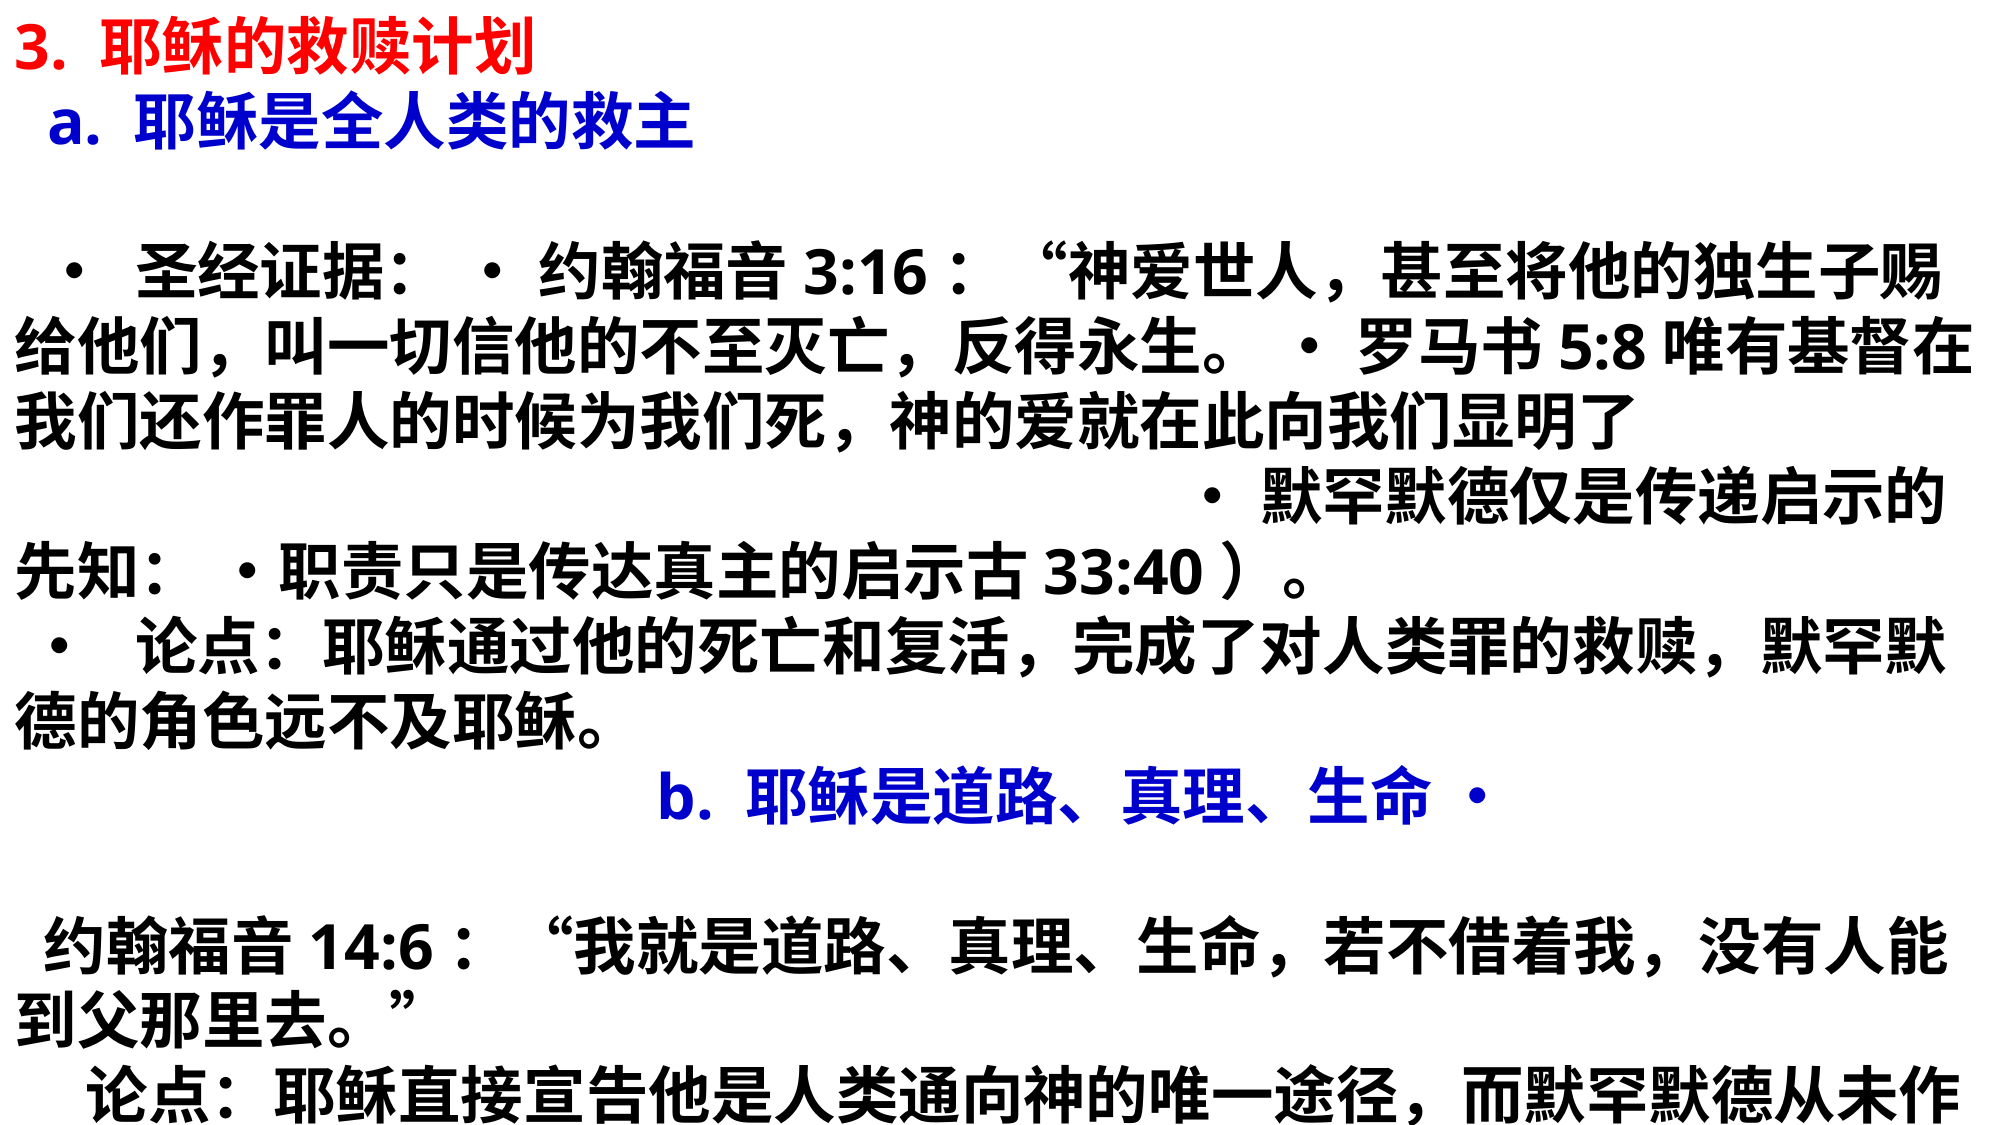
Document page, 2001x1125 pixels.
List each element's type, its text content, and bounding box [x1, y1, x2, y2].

text_box 3. 耶稣的救赎计划 a. 耶稣是全人类的救主 • 圣经证据： • 约翰福音3:16：“神爱世人，甚至将他的独生子赐给他们，叫一切信他的不至灭亡，反得永生。 • 罗马书5:8唯有基督在我们还作罪人的时候为我们死，神的爱就在此向我们显明了 • 默罕默德仅是传递启示的先知： •职责只是传达真主的启示古33:40）。 • 论点：耶稣通过他的死亡和复活，完成了对人类罪的救赎，默罕默德的角色远不及耶稣。 b. 耶稣是道路、真理、生命 • 约翰福音14:6：“我就是道路、真理、生命，若不借着我，没有人能到父那里去。” 论点：耶稣直接宣告他是人类通向神的唯一途径，而默罕默德从未作出类似的宣称。 [0, 0, 2000, 1125]
